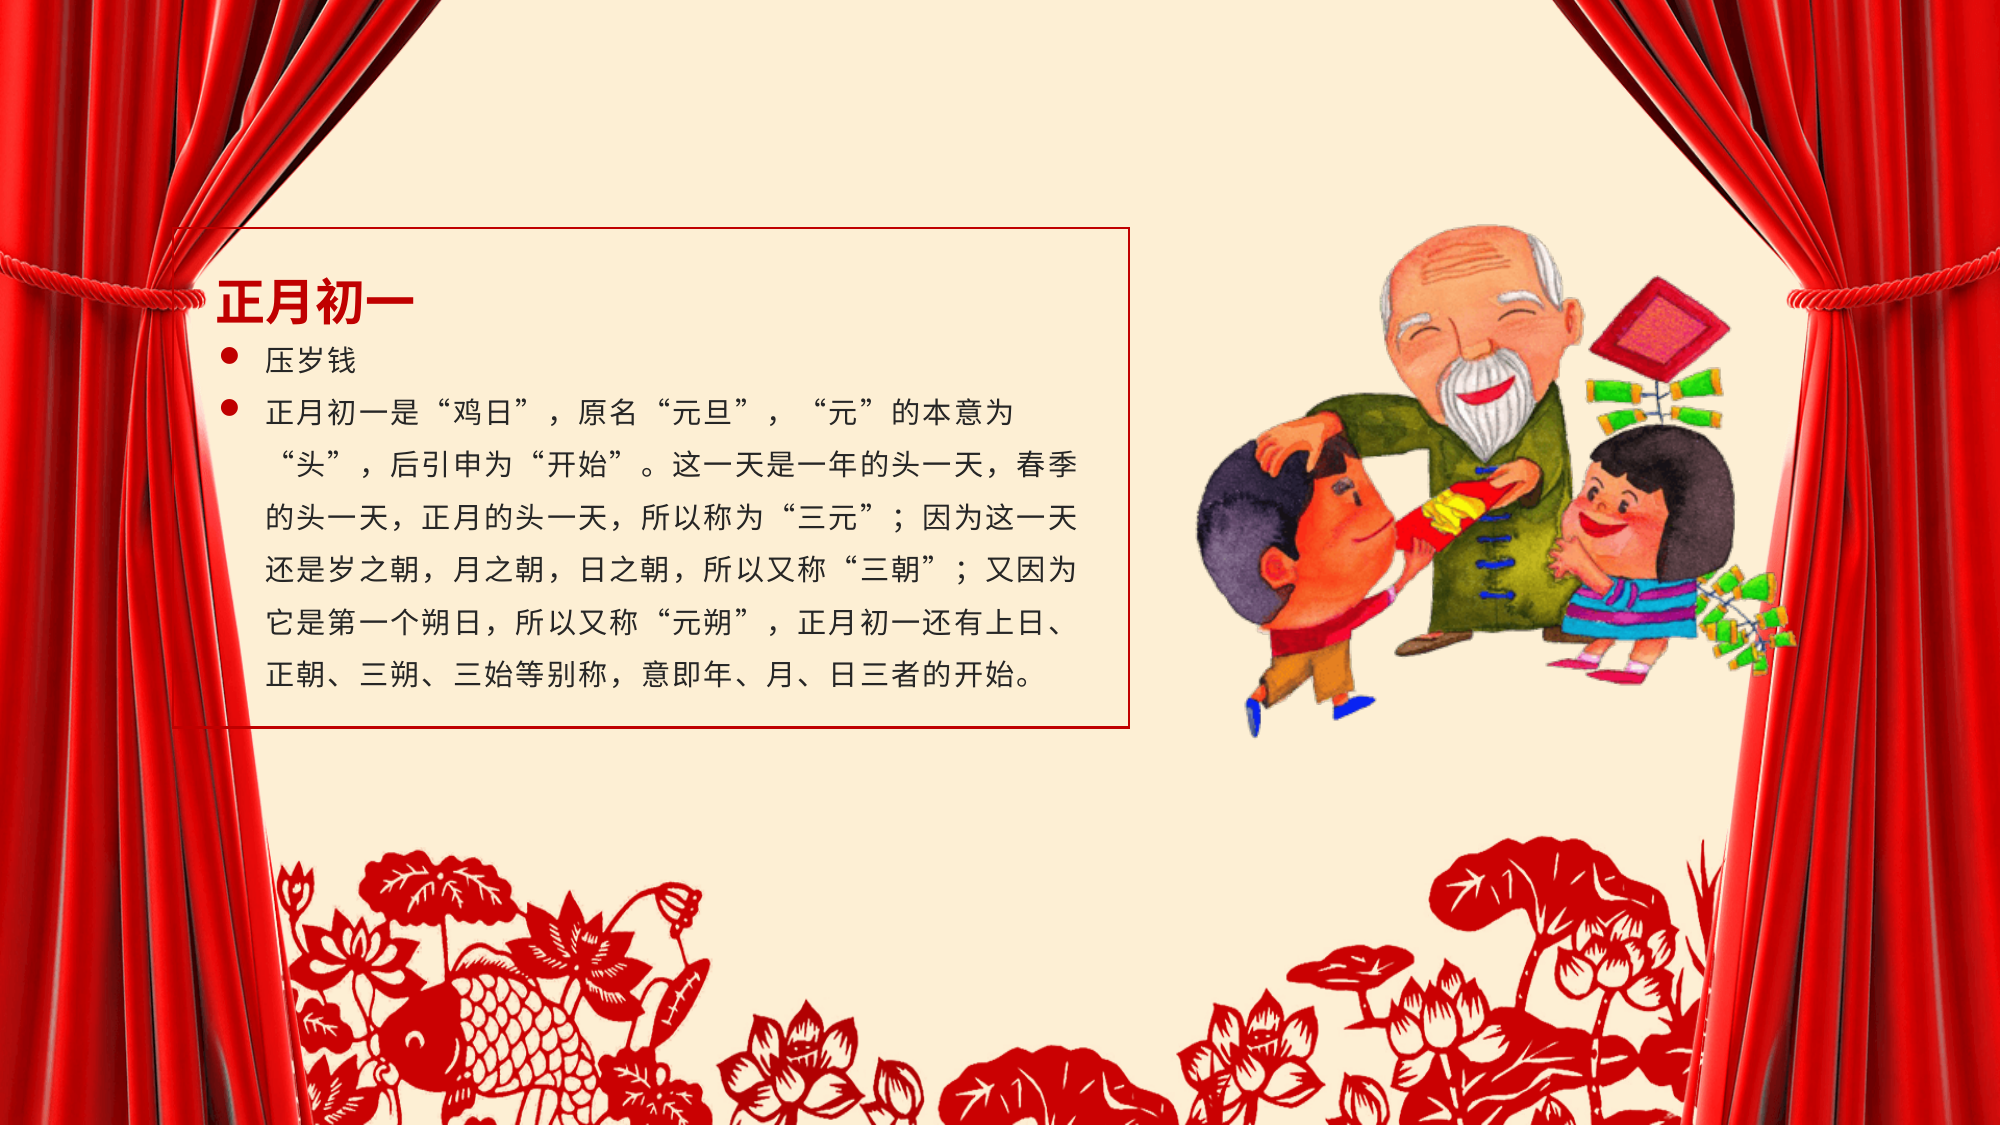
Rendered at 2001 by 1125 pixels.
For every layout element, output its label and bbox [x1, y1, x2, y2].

picture [0, 0, 2000, 1125]
text_box [172, 227, 1130, 729]
